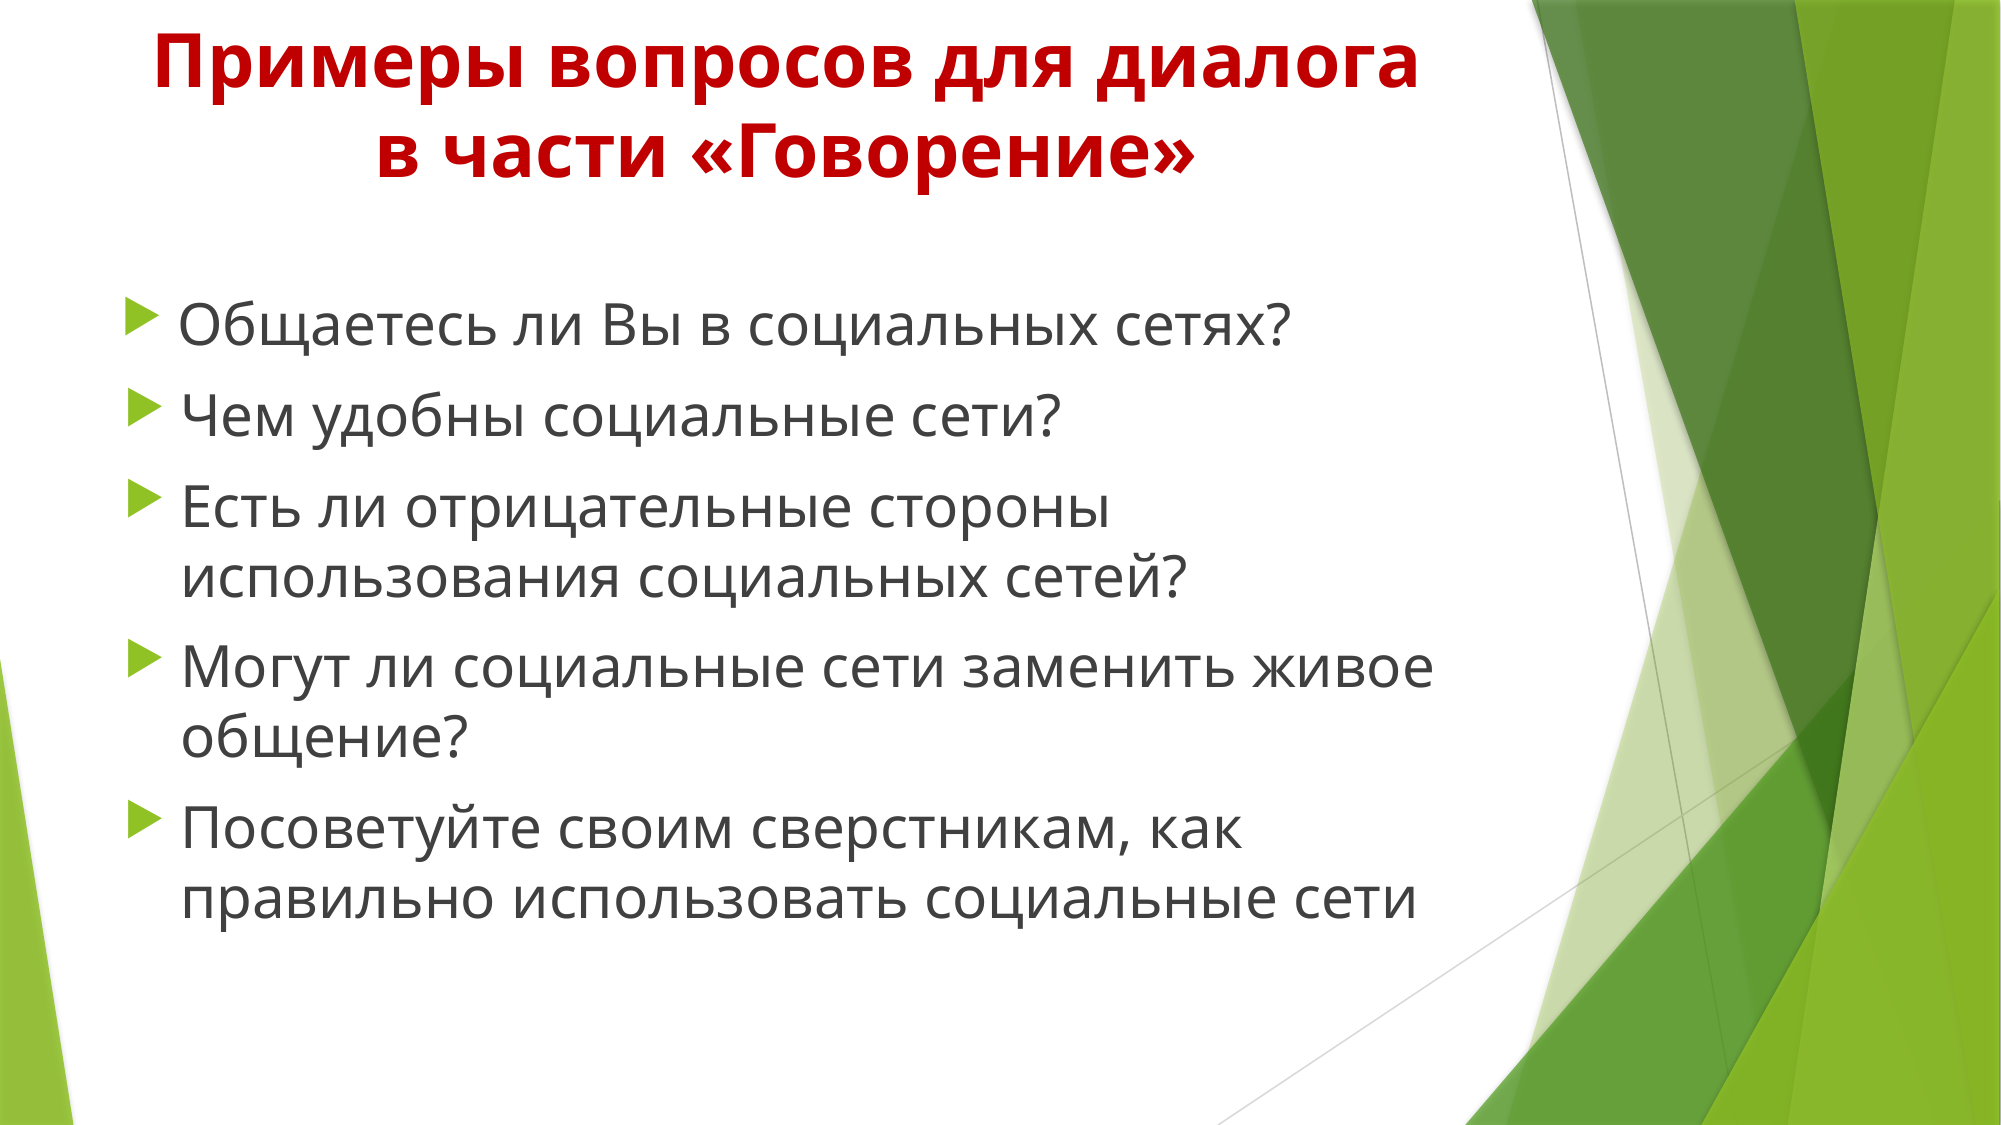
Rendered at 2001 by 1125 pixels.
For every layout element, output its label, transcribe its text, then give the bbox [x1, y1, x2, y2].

text_box Примеры вопросов для диалога в части «Говорение» [0, 4, 1574, 218]
list Общаетесь ли Вы в социальных сетях? Чем удобны социальные сети? Есть ли отрицательные стороны использования социальных сетей? Могут ли социальные сети заменить живое общение? Посоветуйте своим сверстникам, как правильно использовать социальные сети [106, 279, 1517, 917]
